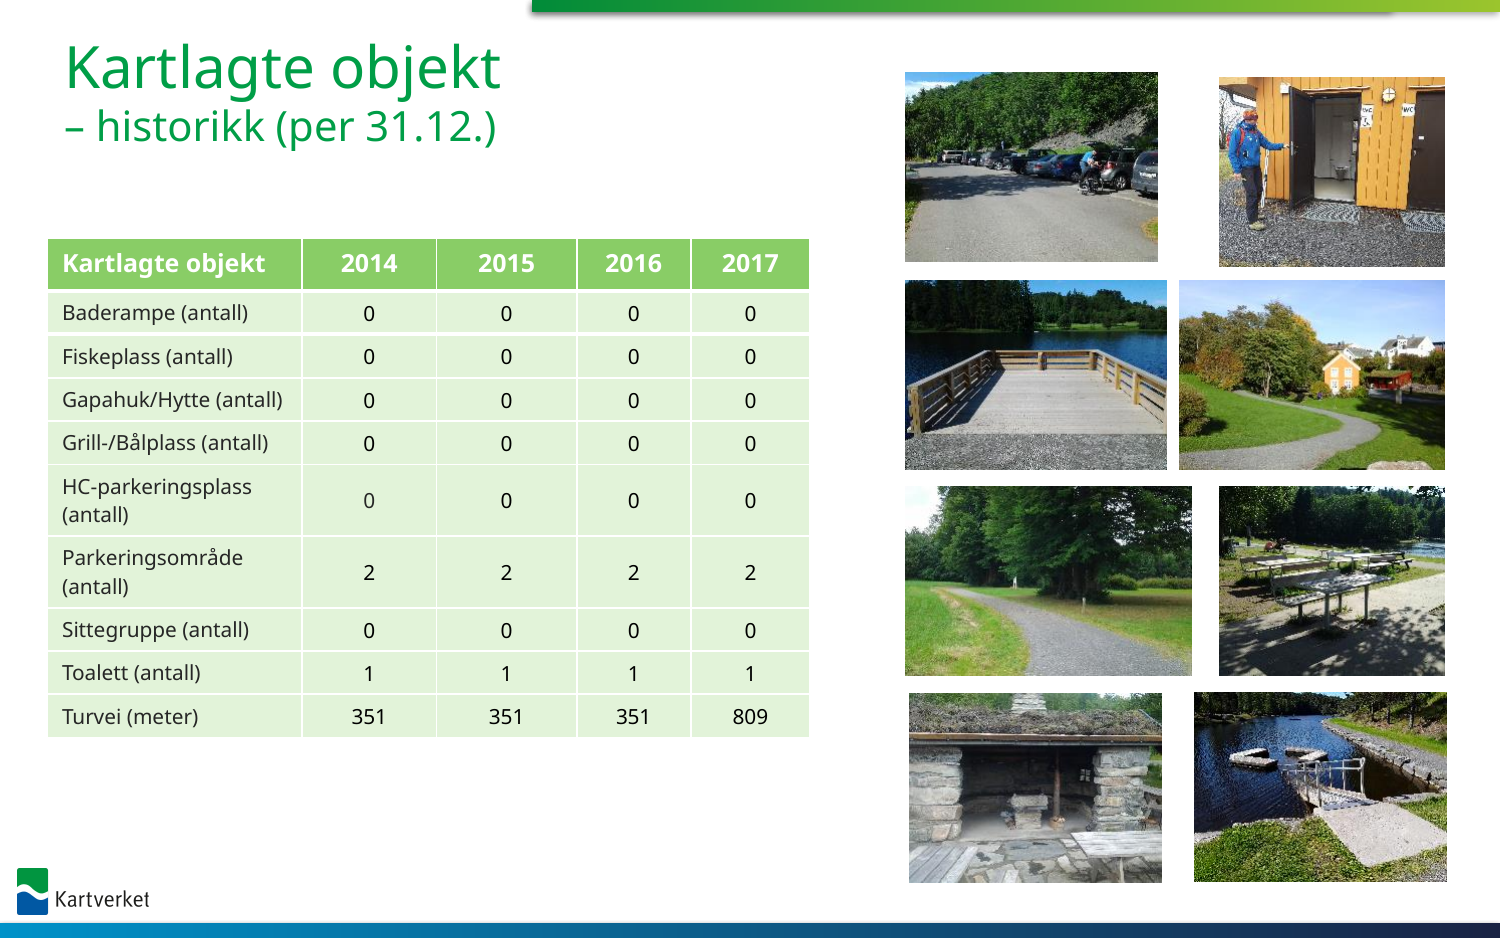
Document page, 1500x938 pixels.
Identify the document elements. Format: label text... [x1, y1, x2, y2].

picture [905, 280, 1167, 470]
table_cell 2 [578, 537, 690, 607]
table_header 2016 [578, 239, 690, 289]
picture [905, 72, 1158, 262]
table_cell 0 [303, 379, 436, 420]
table_cell Fiskeplass (antall) [48, 336, 301, 377]
table_cell Baderampe (antall) [48, 293, 301, 332]
table_cell 1 [692, 652, 809, 693]
table_cell 0 [578, 293, 690, 332]
table_cell 0 [692, 422, 809, 464]
table_cell 0 [578, 465, 690, 535]
table_header 2017 [692, 239, 809, 289]
table_cell 0 [303, 336, 436, 377]
table_cell 0 [692, 293, 809, 332]
table_cell 0 [303, 422, 436, 464]
table_cell 0 [303, 609, 436, 650]
table_cell 1 [437, 652, 576, 693]
picture [905, 486, 1193, 676]
table_cell Parkeringsområde (antall) [48, 537, 301, 607]
table_header 2014 [303, 239, 436, 289]
table_cell 0 [303, 465, 436, 535]
table_cell 0 [578, 609, 690, 650]
table_header 2015 [437, 239, 576, 289]
table_cell 0 [437, 465, 576, 535]
table_cell Grill-/Bålplass (antall) [48, 422, 301, 464]
table_cell 809 [692, 695, 809, 737]
table_cell 0 [578, 379, 690, 420]
table_cell 2 [303, 537, 436, 607]
table_cell Turvei (meter) [48, 695, 301, 737]
table_cell 0 [692, 609, 809, 650]
table_cell 1 [578, 652, 690, 693]
table_cell Gapahuk/Hytte (antall) [48, 379, 301, 420]
picture [909, 693, 1163, 884]
table_cell 0 [437, 379, 576, 420]
table_cell 0 [303, 293, 436, 332]
table_cell 0 [578, 422, 690, 464]
text_box Kartlagte objekt – historikk (per 31.12.) [49, 14, 1431, 158]
table_cell 0 [692, 379, 809, 420]
table_cell 0 [437, 336, 576, 377]
picture [1194, 692, 1448, 882]
table_cell 0 [692, 465, 809, 535]
table_cell 351 [437, 695, 576, 737]
table_cell 351 [578, 695, 690, 737]
table_header Kartlagte objekt [48, 239, 301, 289]
table_cell 2 [437, 537, 576, 607]
table_cell 0 [437, 609, 576, 650]
table_cell 351 [303, 695, 436, 737]
table_cell 2 [692, 537, 809, 607]
table_cell 1 [303, 652, 436, 693]
table_cell 0 [437, 422, 576, 464]
table_cell HC-parkeringsplass (antall) [48, 465, 301, 535]
table_cell Sittegruppe (antall) [48, 609, 301, 650]
picture [1219, 486, 1445, 676]
table_cell 0 [692, 336, 809, 377]
table_cell Toalett (antall) [48, 652, 301, 693]
picture [1179, 280, 1445, 470]
picture [1219, 77, 1445, 267]
table_cell 0 [578, 336, 690, 377]
table_cell 0 [437, 293, 576, 332]
